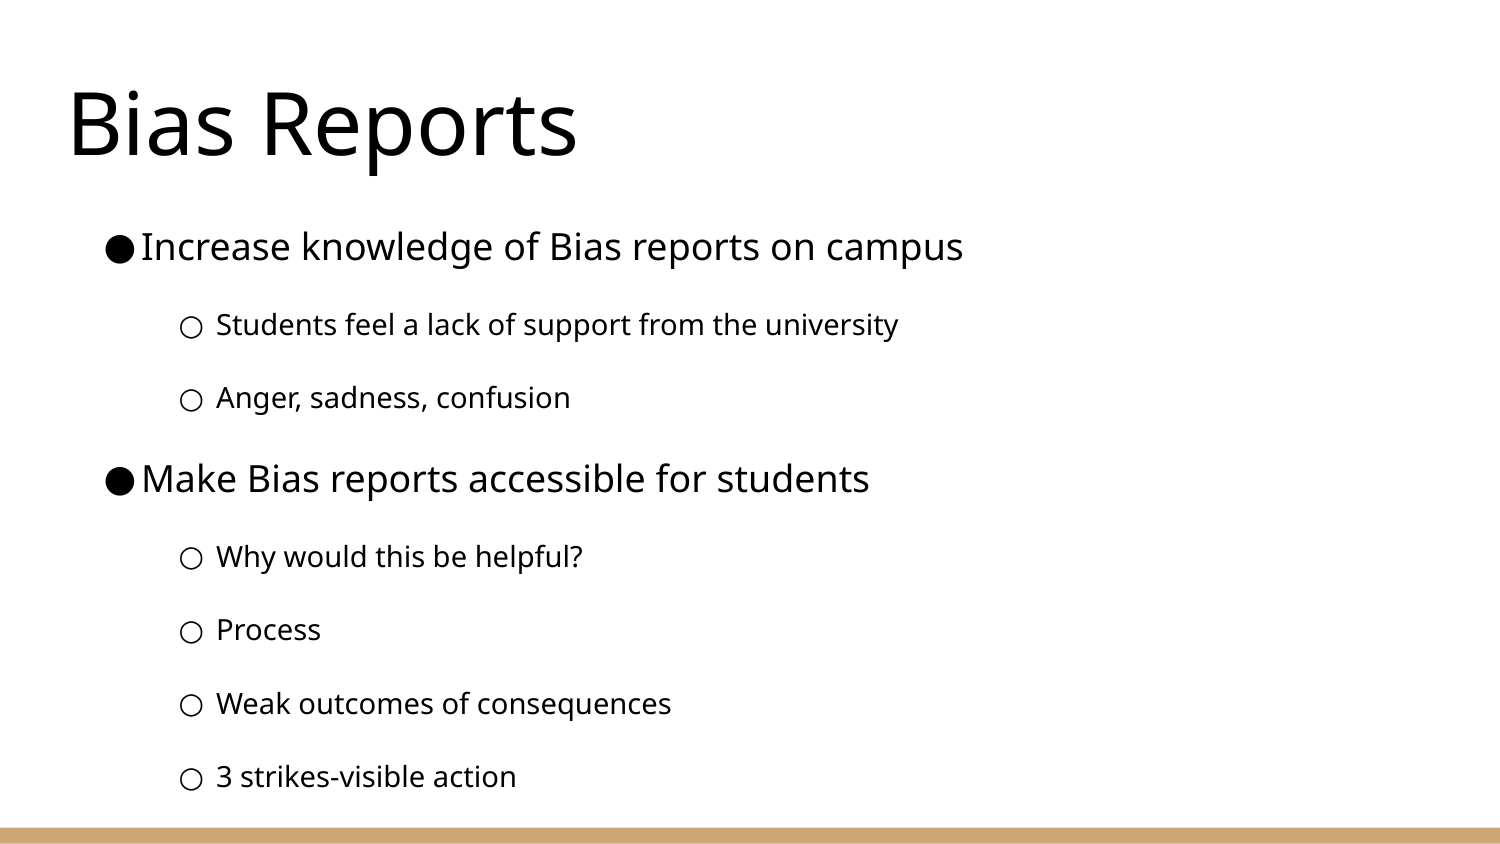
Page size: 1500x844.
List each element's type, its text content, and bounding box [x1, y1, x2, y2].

list Increase knowledge of Bias reports on campus Students feel a lack of support from the university Anger, sadness, confusion Make Bias reports accessible for students Why would this be helpful? Process Weak outcomes of consequences 3 strikes-visible action [51, 200, 1449, 752]
title Bias Reports [51, 51, 1449, 189]
